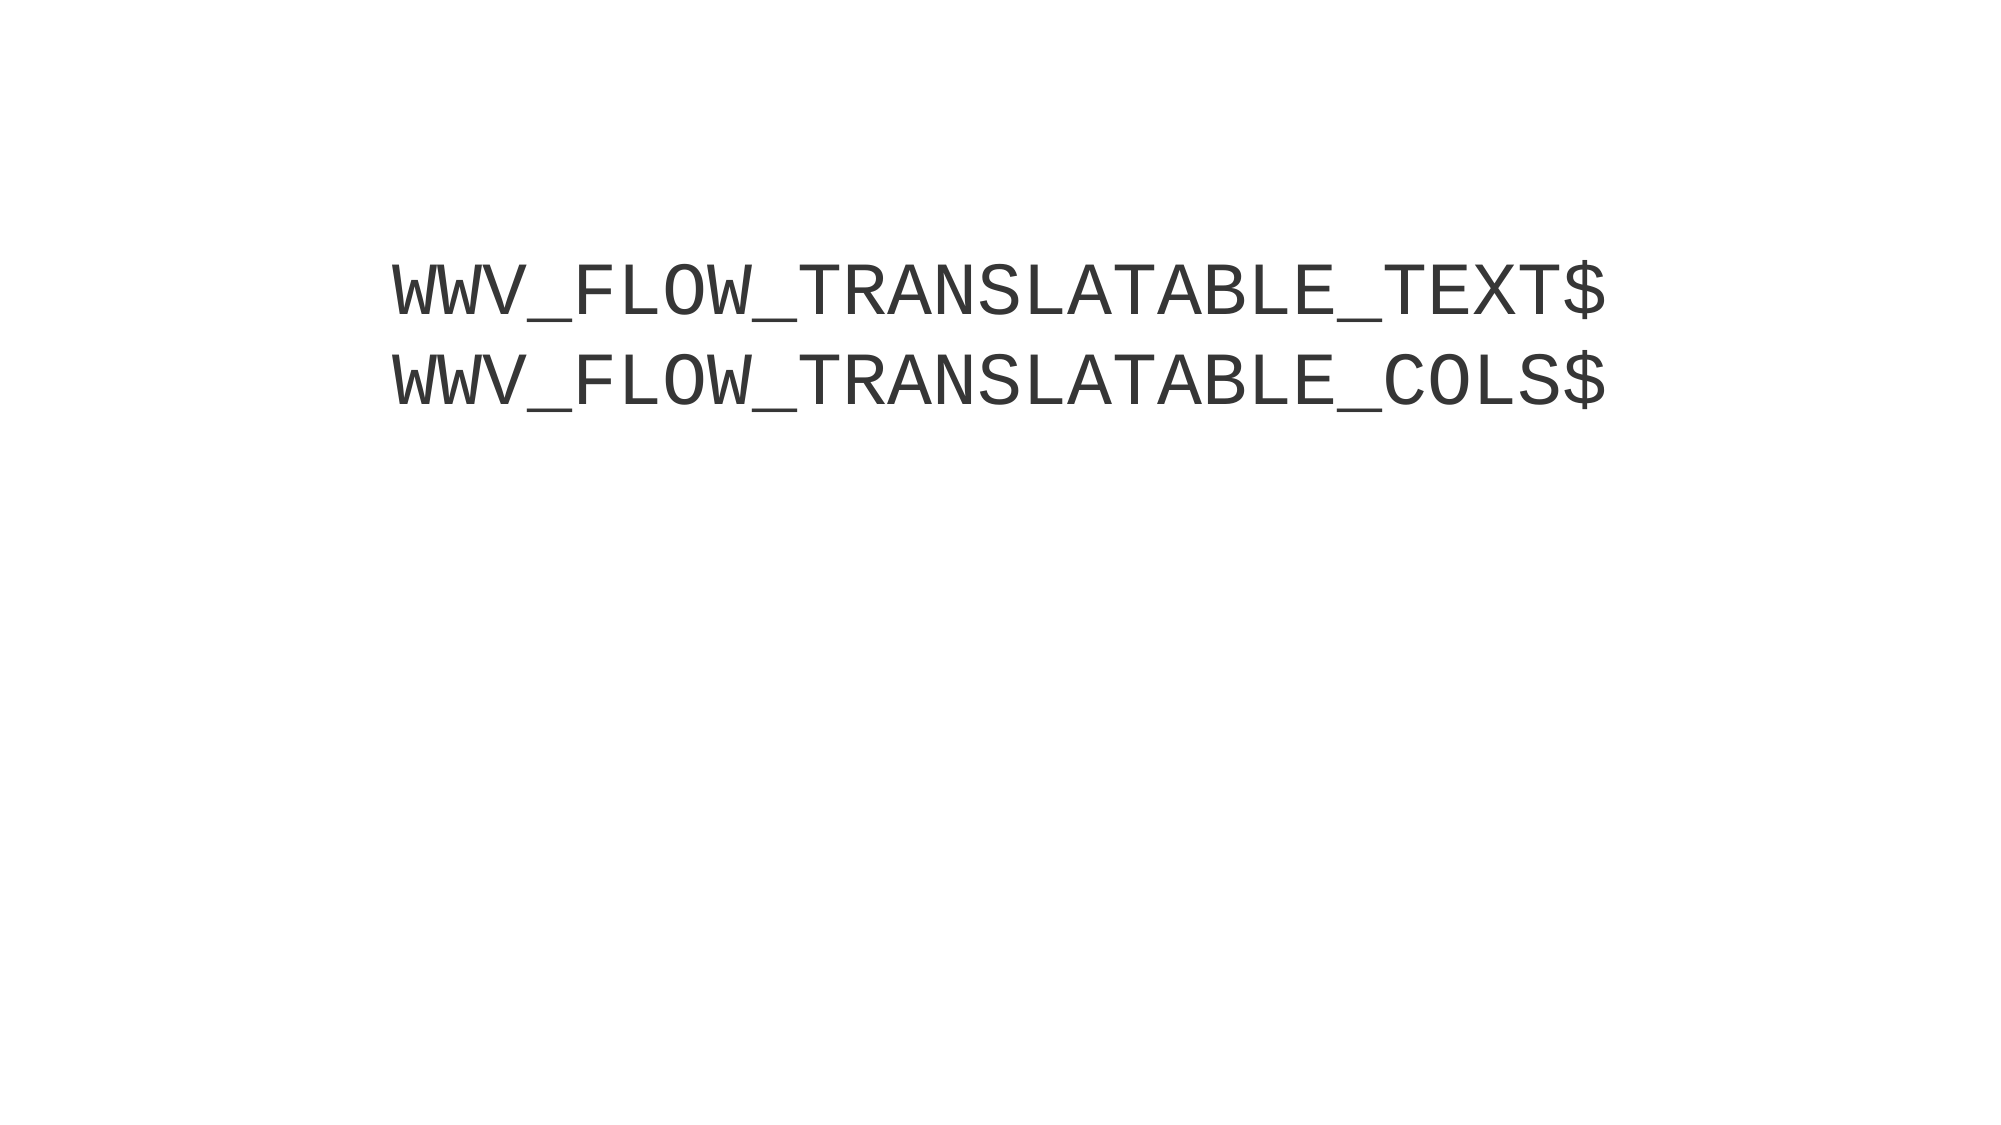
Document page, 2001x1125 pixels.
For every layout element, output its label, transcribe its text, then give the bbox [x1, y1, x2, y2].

text_box WWV_FLOW_TRANSLATABLE_TEXT$ WWV_FLOW_TRANSLATABLE_COLS$ [377, 232, 1623, 427]
